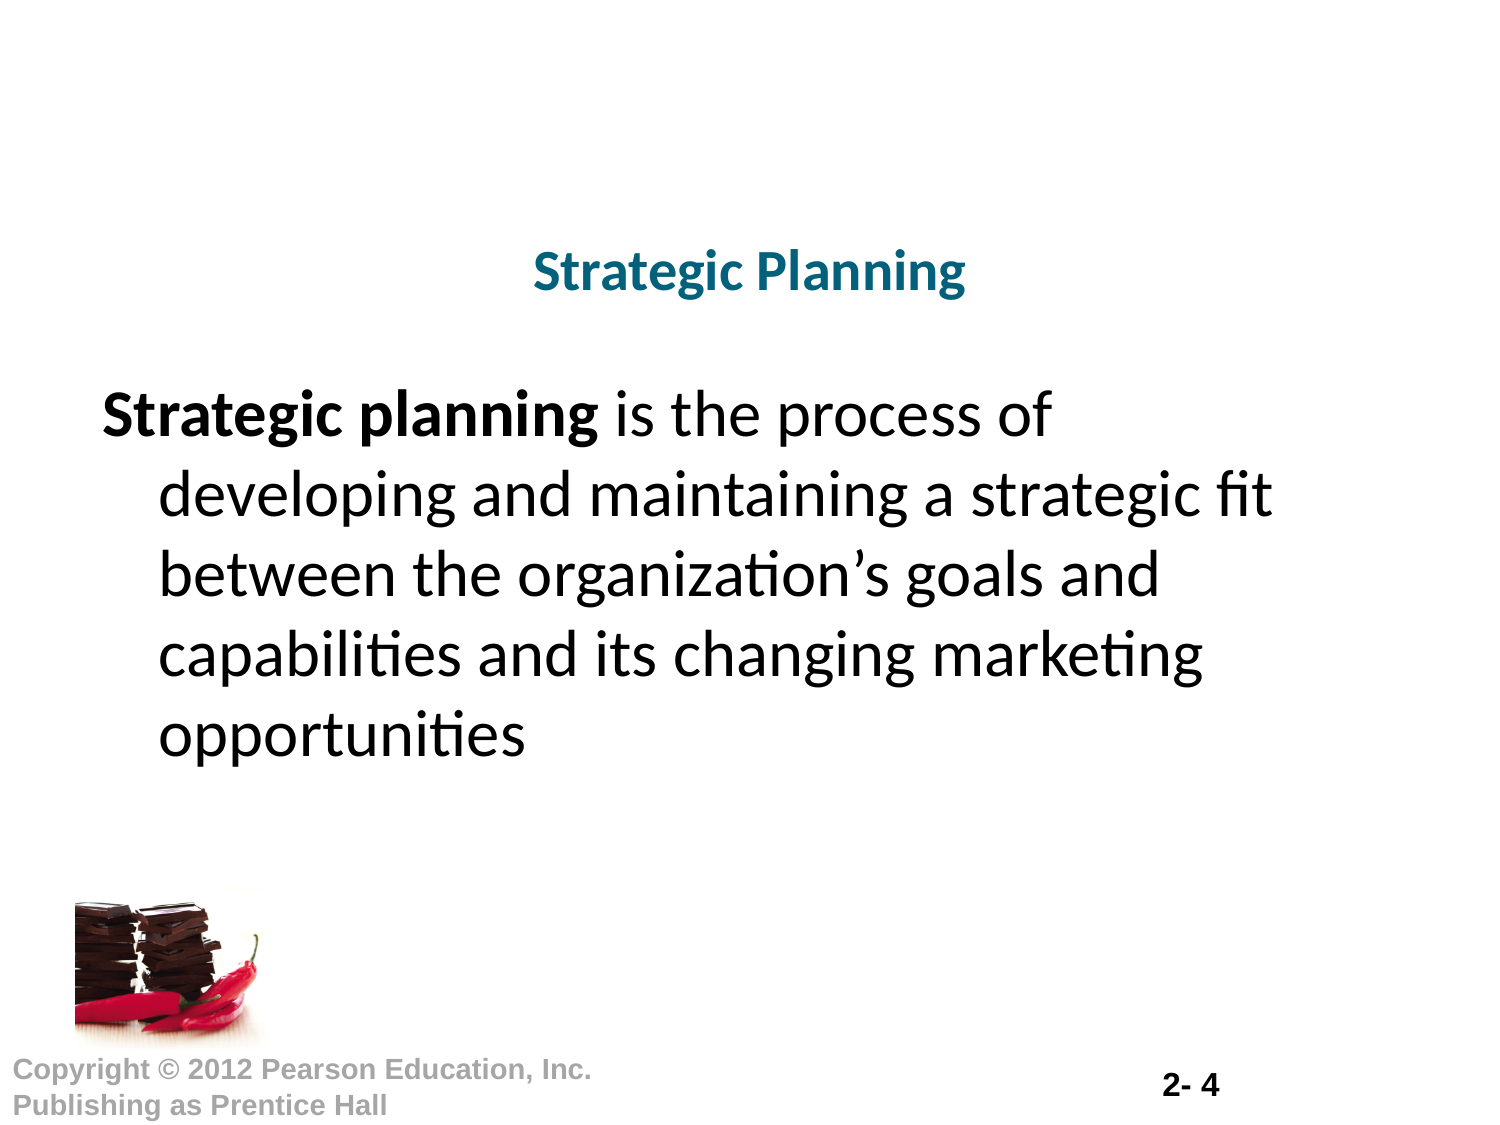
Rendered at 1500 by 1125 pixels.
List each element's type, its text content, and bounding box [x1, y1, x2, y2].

list Strategic planning is the process of developing and maintaining a strategic fit between the organization’s goals and capabilities and its changing marketing opportunities [87, 362, 1363, 813]
list Strategic Planning [162, 224, 1338, 288]
picture [75, 887, 275, 1054]
